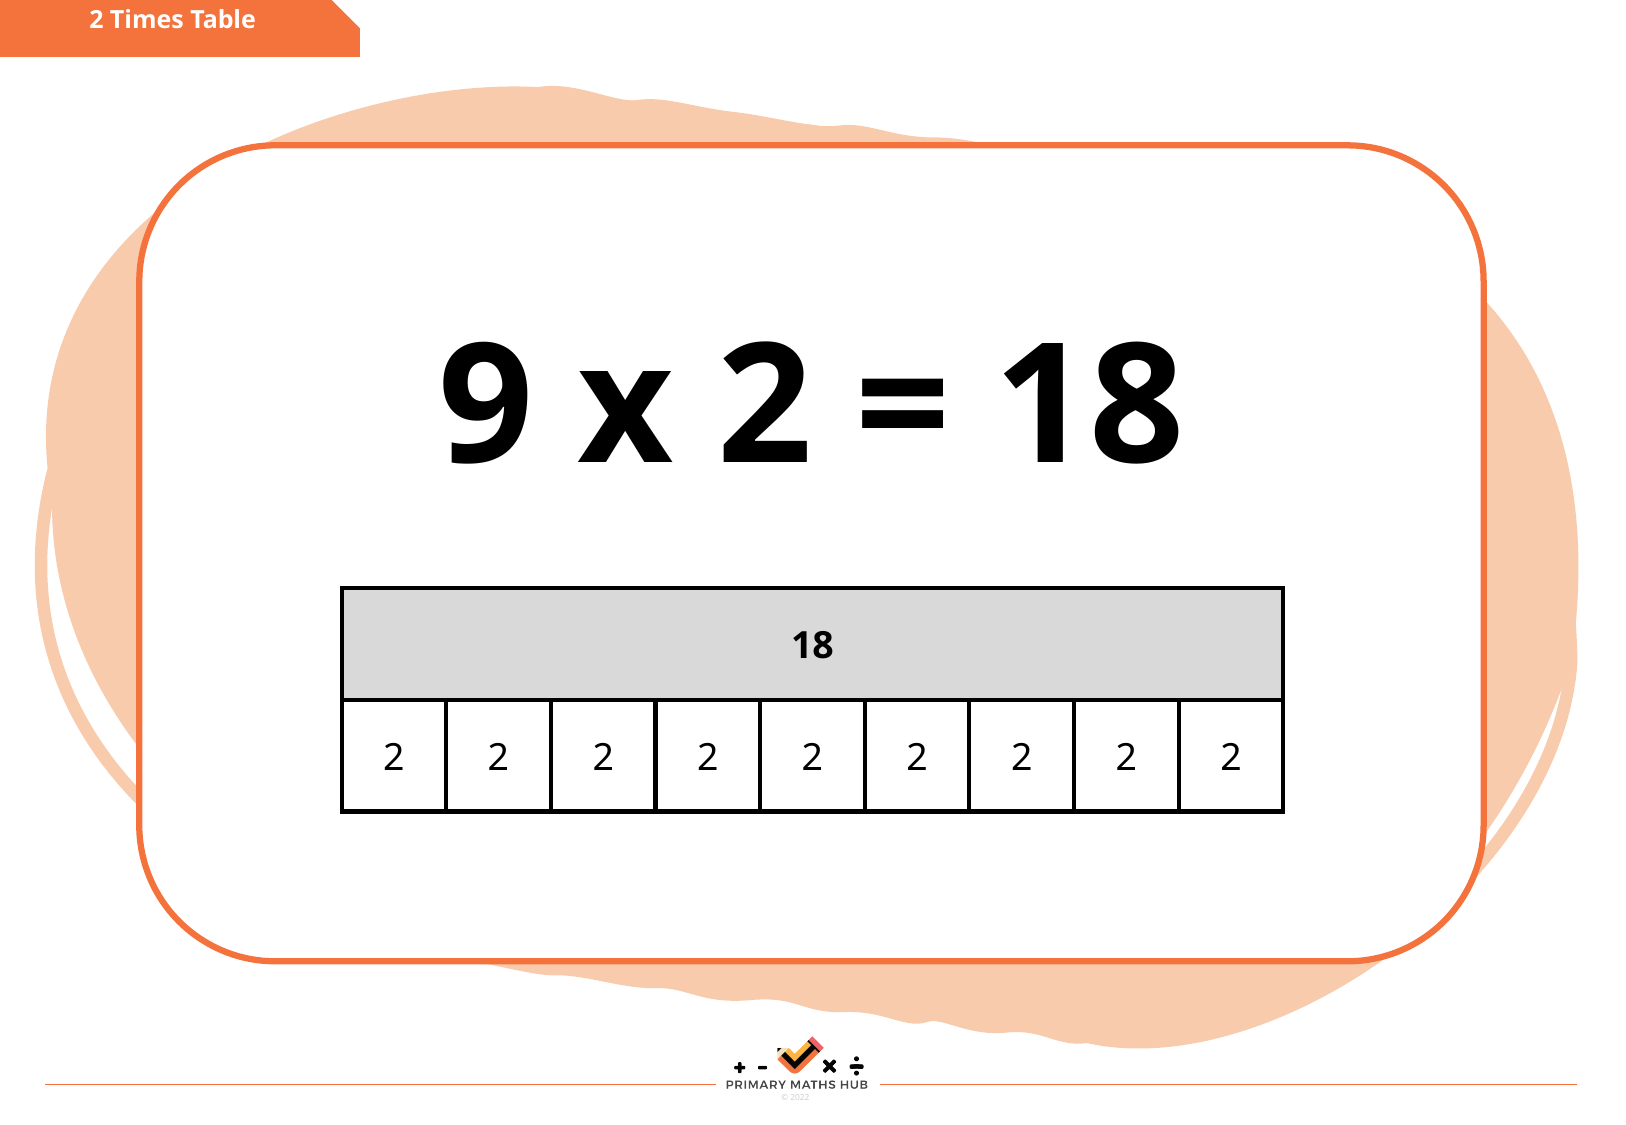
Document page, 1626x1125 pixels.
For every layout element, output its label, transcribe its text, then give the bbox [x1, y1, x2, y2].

table_cell 2 [448, 702, 549, 809]
text_box 2 Times Table [0, 0, 361, 58]
table_cell 2 [762, 702, 863, 809]
text_box [1479, 300, 1579, 867]
table_cell 2 [344, 702, 444, 809]
table_header 18 [344, 590, 1281, 698]
table_cell 2 [867, 702, 967, 809]
table_cell 2 [971, 702, 1072, 809]
text_box [273, 91, 956, 144]
text_box © 2022 [720, 1084, 870, 1110]
text_box [138, 144, 1485, 963]
text_box [496, 960, 1374, 1044]
table_cell 2 [553, 702, 653, 809]
text_box [39, 214, 155, 799]
text_box 9 x 2 = 18 [140, 288, 1485, 503]
table_cell 2 [1181, 702, 1281, 809]
table_cell 2 [658, 702, 758, 809]
table_cell 2 [1076, 702, 1177, 809]
picture [722, 1034, 872, 1094]
